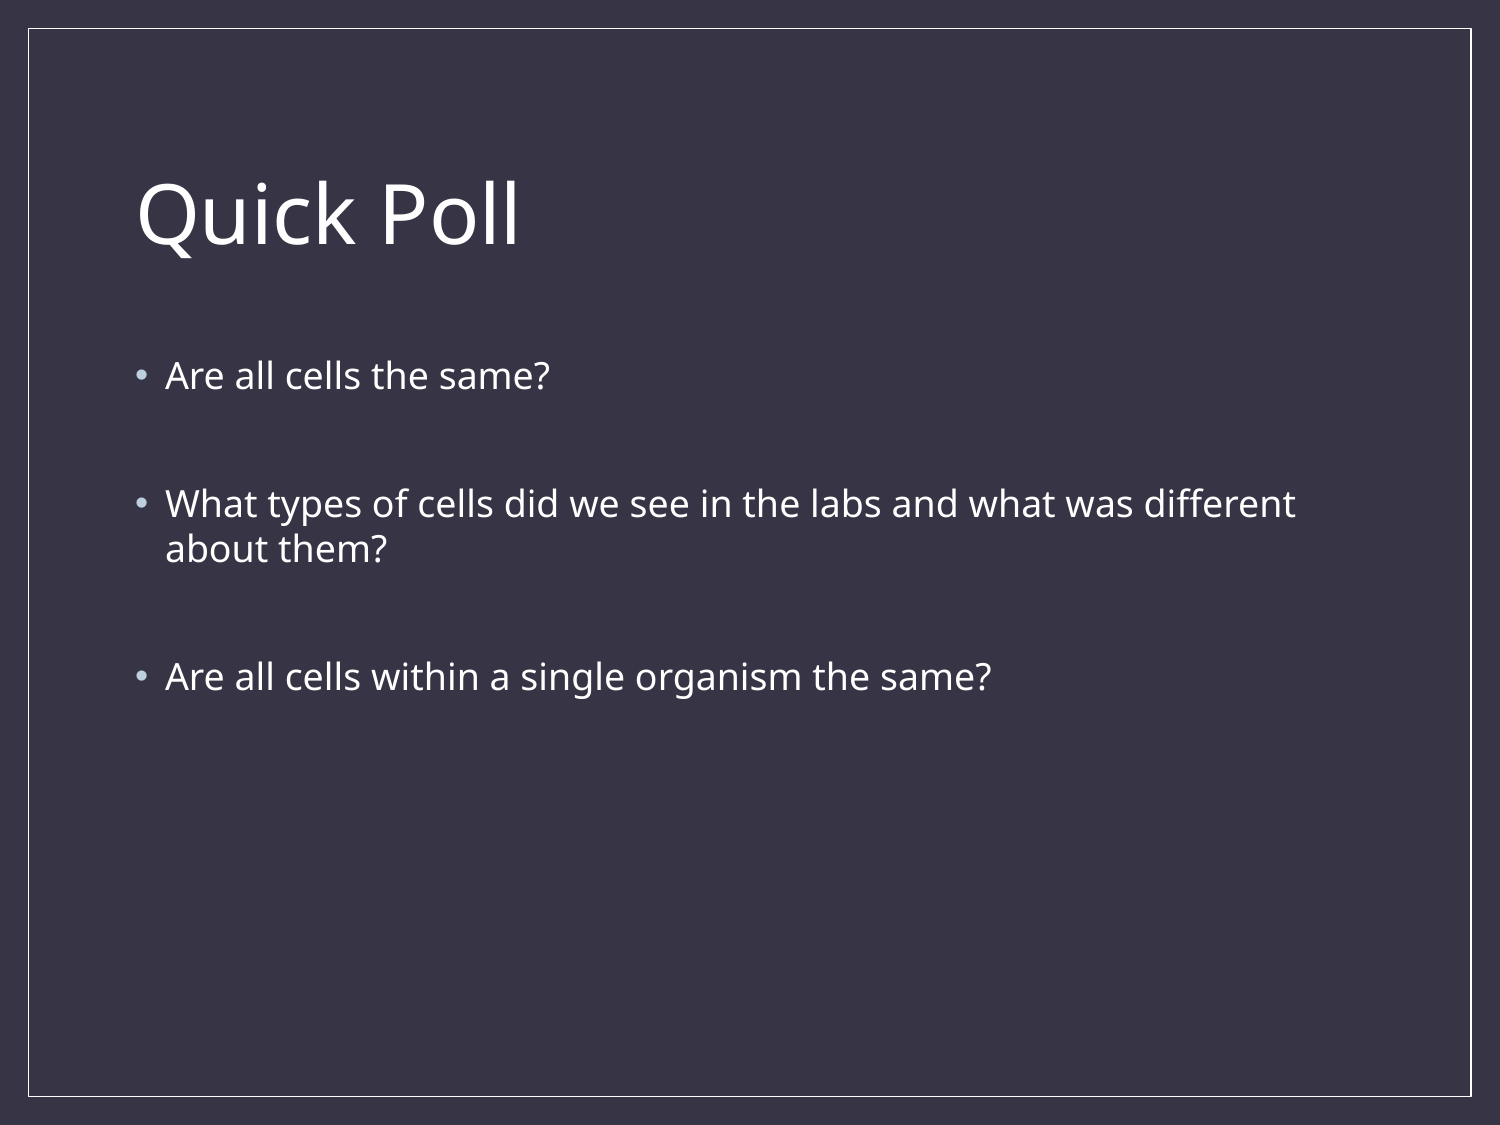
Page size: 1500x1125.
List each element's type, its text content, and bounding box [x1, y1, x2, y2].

list Are all cells the same? What types of cells did we see in the labs and what was different about them? Are all cells within a single organism the same? [120, 345, 1380, 990]
title Quick Poll [120, 105, 1380, 331]
